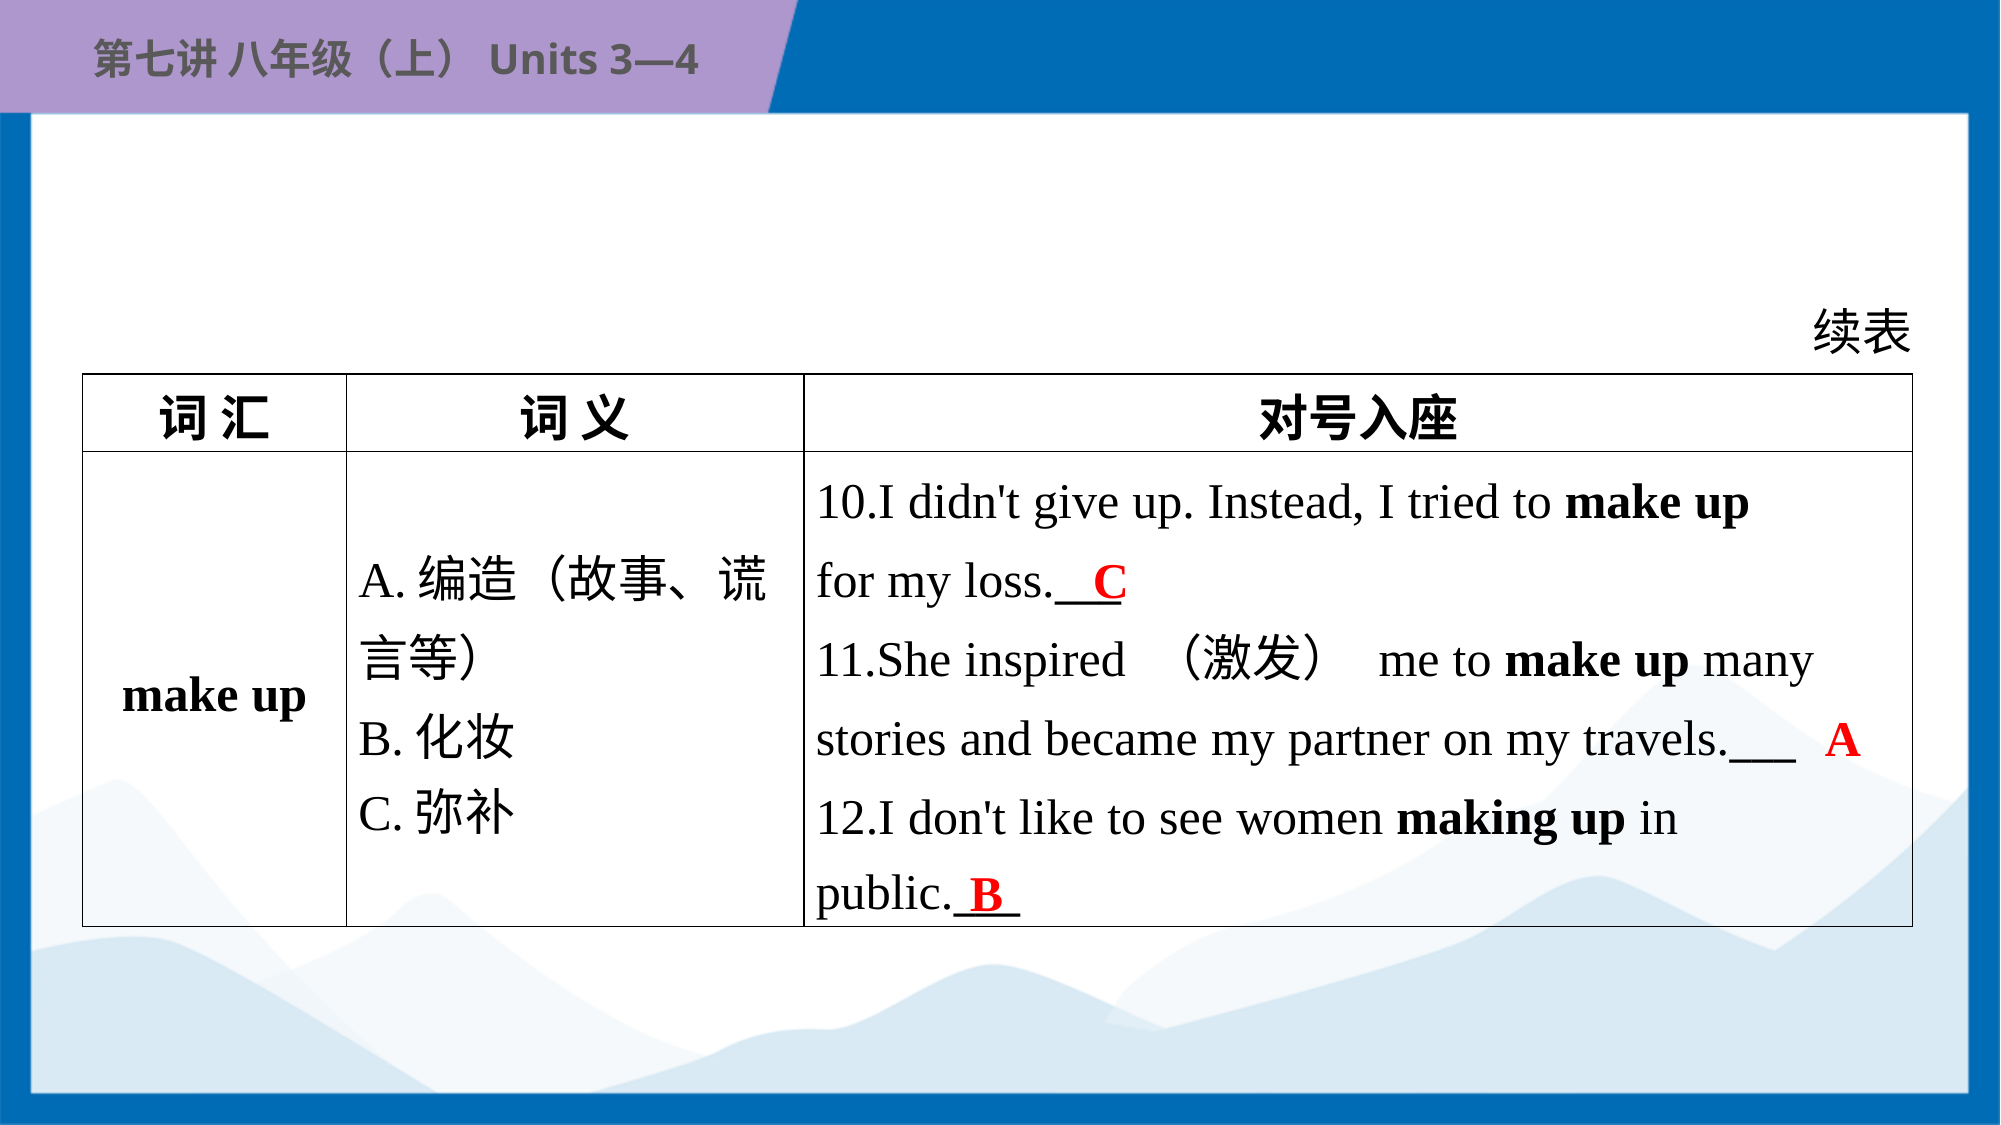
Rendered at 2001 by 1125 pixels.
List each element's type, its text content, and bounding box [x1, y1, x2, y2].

table_header 对号入座 [805, 375, 1912, 451]
table_header 词 汇 [83, 375, 346, 451]
text_box 续表 [1811, 273, 1913, 361]
text_box B [951, 844, 1022, 916]
table_cell 10.I didn't give up. Instead, I tried to make up for my loss.___ 11.She inspired （激发） me to make up many stories and became my partner on my travels.___ 12.I don't like to see women making up in public.___ [805, 452, 1912, 926]
text_box A [1806, 689, 1880, 761]
table_cell A.编造（故事、谎 言等） B.化妆 C.弥补 [347, 452, 803, 926]
picture [0, 0, 2000, 1125]
table_cell make up [83, 452, 346, 926]
table_header 词 义 [347, 375, 803, 451]
text_box C [1074, 531, 1148, 602]
